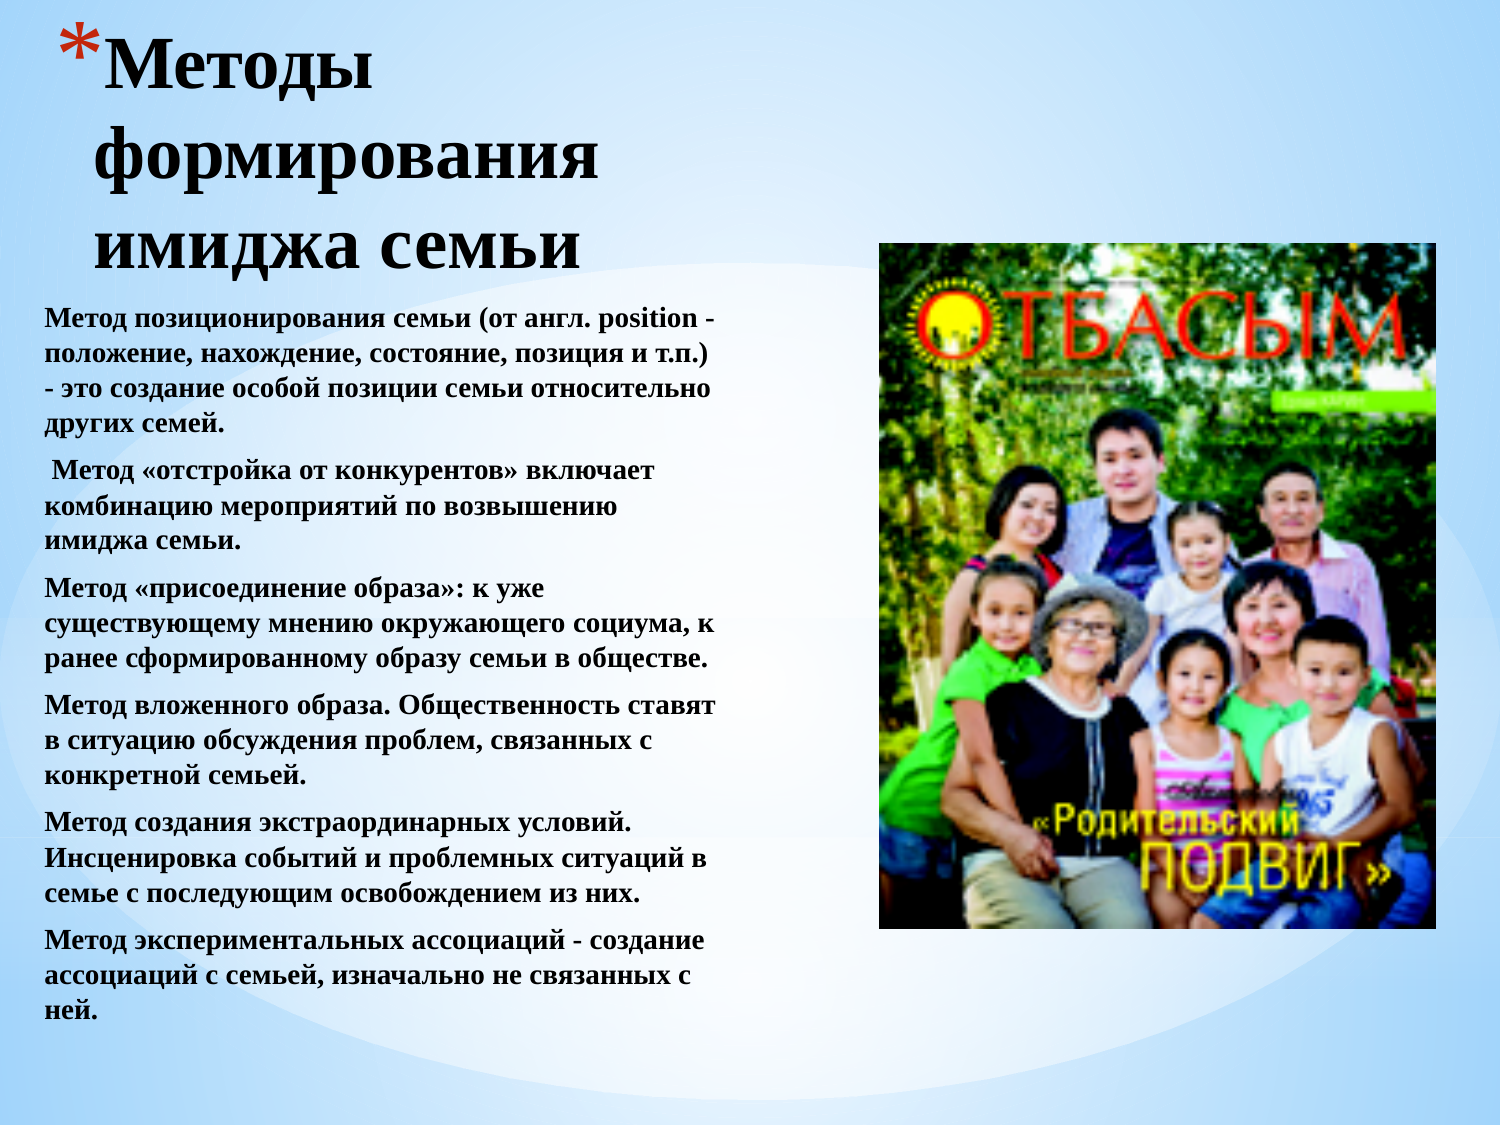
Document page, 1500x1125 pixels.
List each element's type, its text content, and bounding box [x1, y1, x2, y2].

title Методы формирования имиджа семьи [41, 30, 735, 291]
list Метод позиционирования семьи (от англ. position - положение, нахождение, состояние, позиция и т.п.) - это создание особой позиции семьи относительно других семей. Метод «отстройка от конкурентов» включает комбинацию мероприятий по возвышению имиджа семьи. Метод «присоединение образа»: к уже существующему мнению окружающего социума, к ранее сформированному образу семьи в обществе. Метод вложенного образа. Общественность ставят в ситуацию обсуждения проблем, связанных с конкретной семьей. Метод создания экстраординарных условий. Инсценировка событий и проблемных ситуаций в семье с последующим освобождением из них. Метод экспериментальных ассоциаций - создание ассоциаций с семьей, изначально не связанных с ней. [29, 290, 733, 1094]
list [879, 243, 1436, 929]
